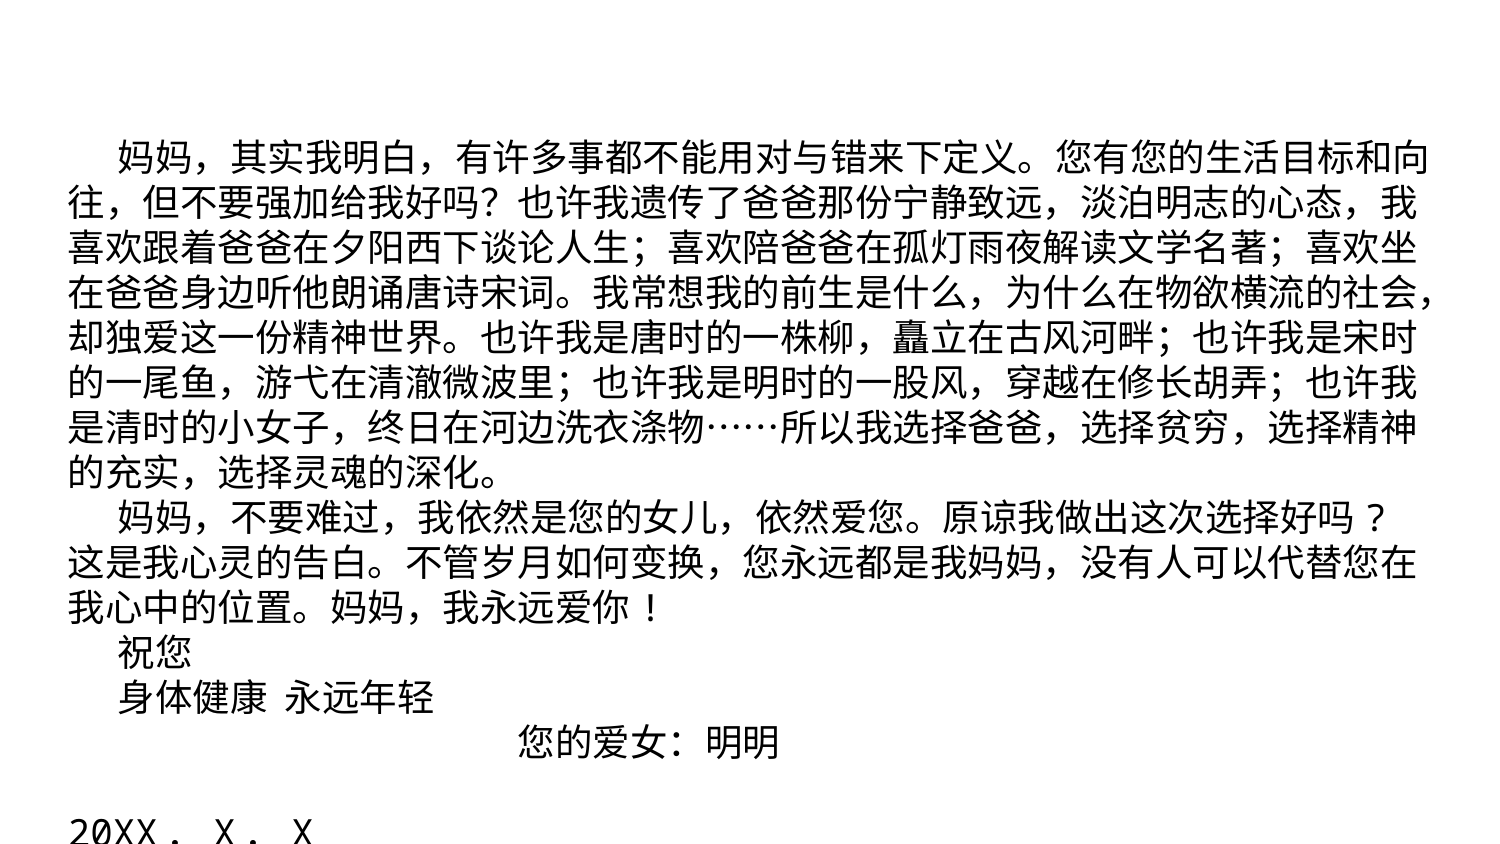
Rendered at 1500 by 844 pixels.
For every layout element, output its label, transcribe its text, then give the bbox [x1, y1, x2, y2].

text_box 妈妈，其实我明白，有许多事都不能用对与错来下定义。您有您的生活目标和向往，但不要强加给我好吗？也许我遗传了爸爸那份宁静致远，淡泊明志的心态，我喜欢跟着爸爸在夕阳西下谈论人生；喜欢陪爸爸在孤灯雨夜解读文学名著；喜欢坐在爸爸身边听他朗诵唐诗宋词。我常想我的前生是什么，为什么在物欲横流的社会，却独爱这一份精神世界。也许我是唐时的一株柳，矗立在古风河畔；也许我是宋时的一尾鱼，游弋在清澈微波里；也许我是明时的一股风，穿越在修长胡弄；也许我是清时的小女子，终日在河边洗衣涤物……所以我选择爸爸，选择贫穷，选择精神的充实，选择灵魂的深化。 妈妈，不要难过，我依然是您的女儿，依然爱您。原谅我做出这次选择好吗?这是我心灵的告白。不管岁月如何变换，您永远都是我妈妈，没有人可以代替您在我心中的位置。妈妈，我永远爱你! 祝您 身体健康 永远年轻 您的爱女：明明 20XX．X．X [53, 126, 1447, 844]
